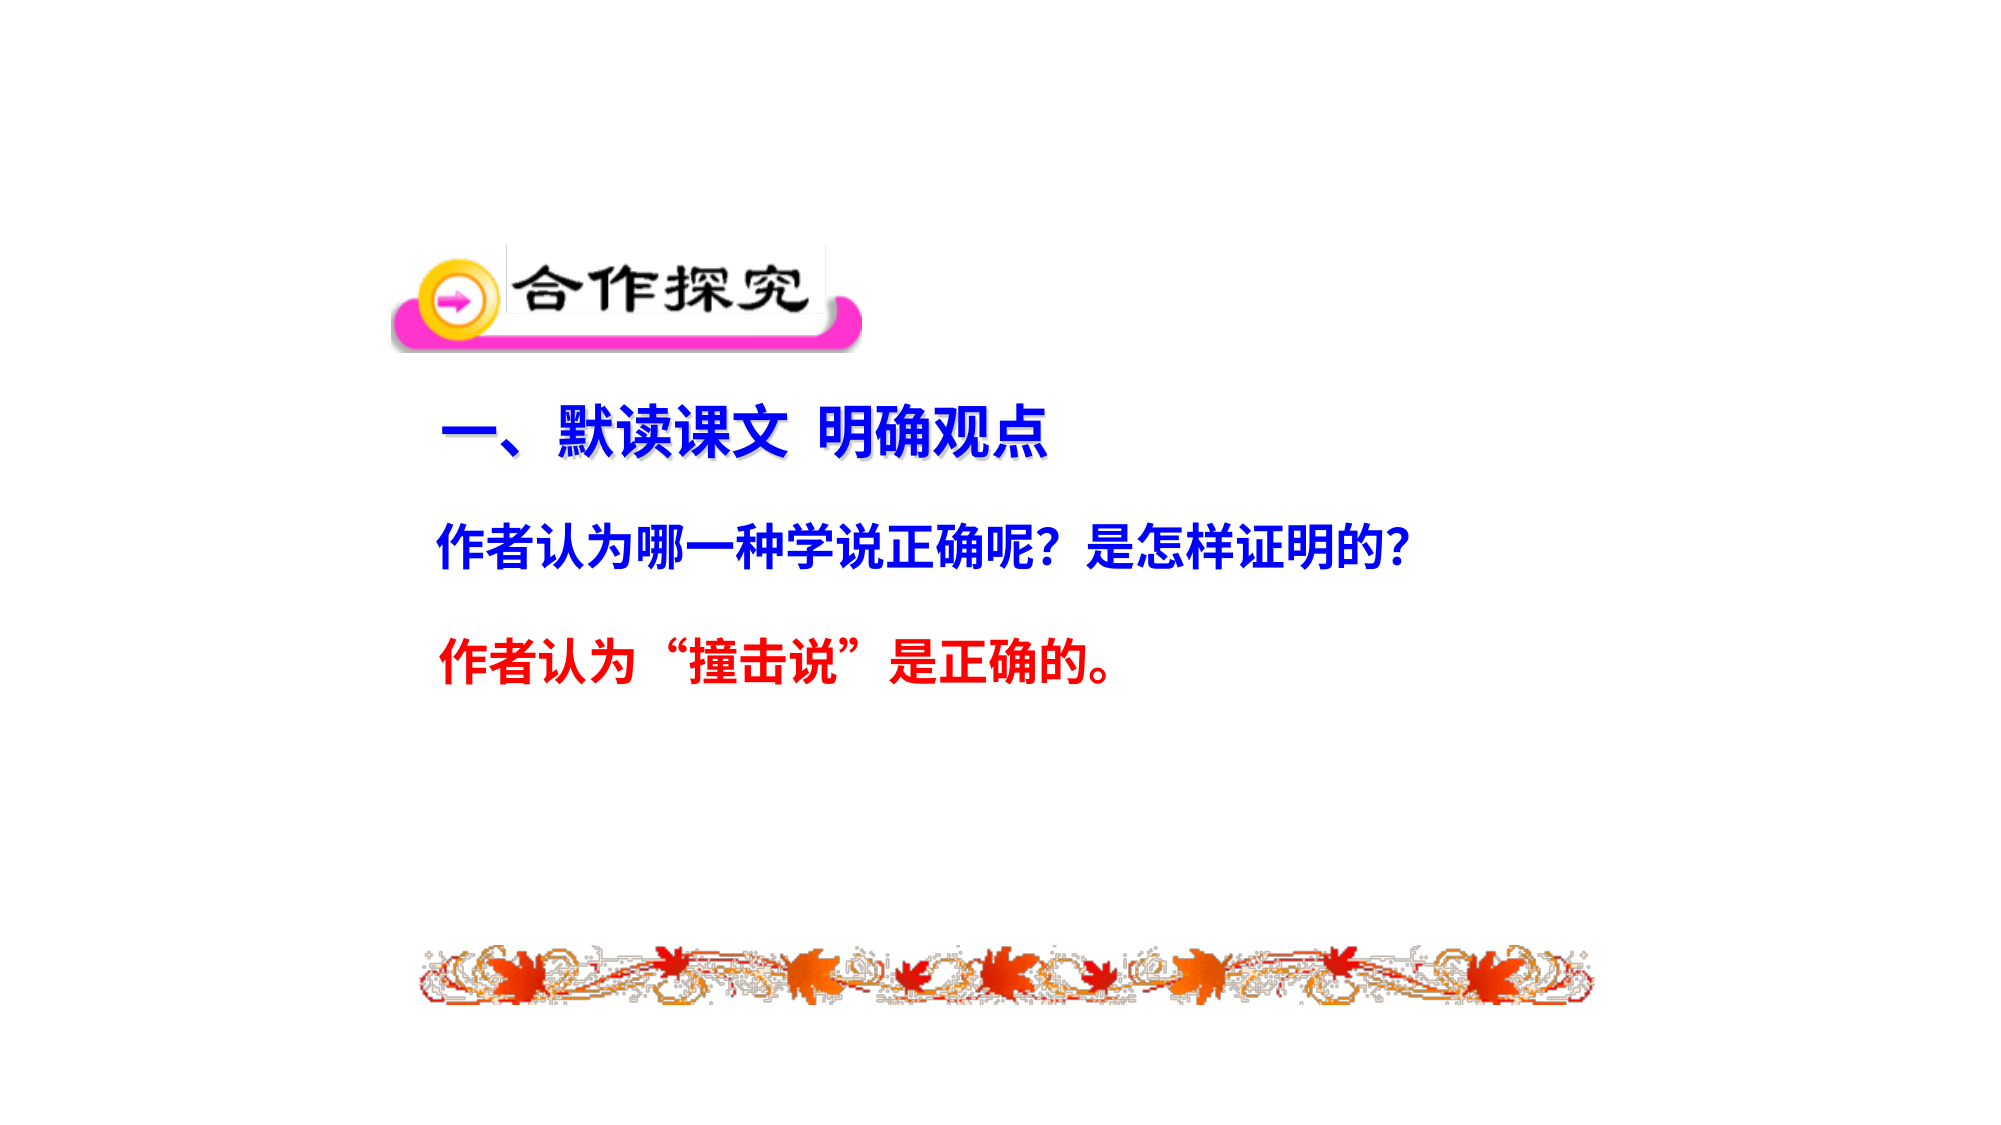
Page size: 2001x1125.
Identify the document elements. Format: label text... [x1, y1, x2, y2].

picture [391, 245, 862, 353]
picture [419, 945, 1595, 1005]
text_box 一、默读课文 明确观点 [425, 388, 1203, 473]
text_box 作者认为“撞击说”是正确的。 [423, 592, 1251, 698]
text_box 作者认为哪一种学说正确呢？是怎样证明的？ [421, 507, 1634, 583]
